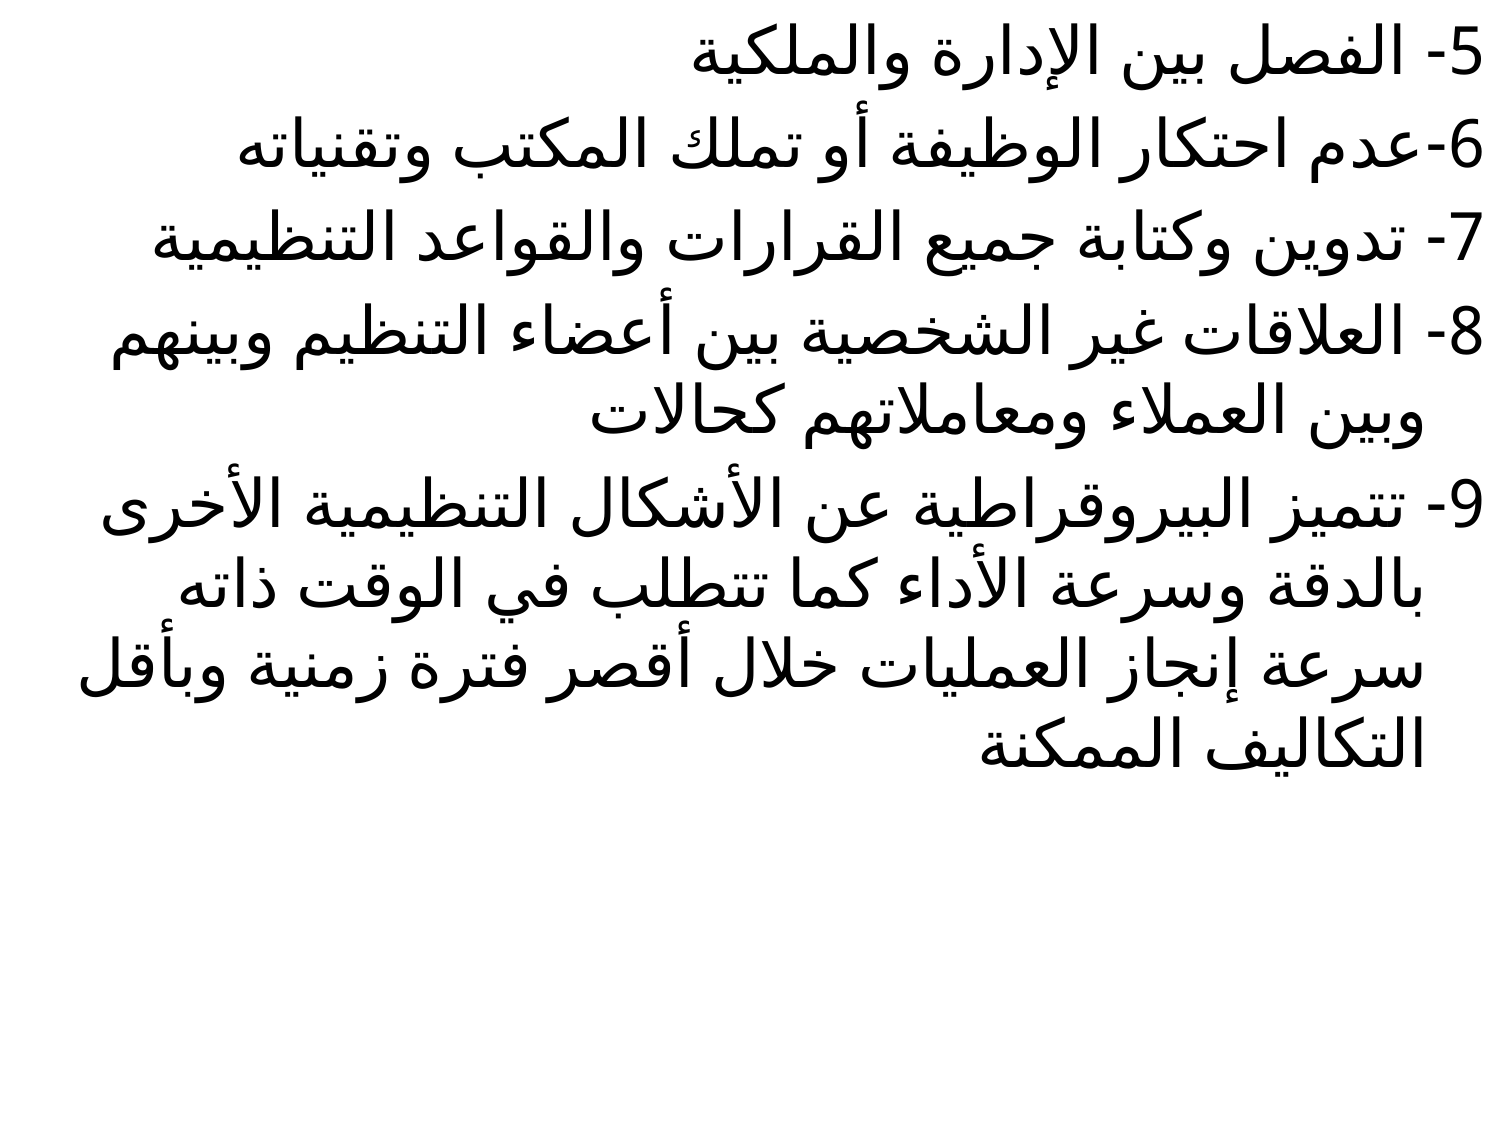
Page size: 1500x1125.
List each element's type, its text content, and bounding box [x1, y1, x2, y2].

list 5- الفصل بين الإدارة والملكية 6-عدم احتكار الوظيفة أو تملك المكتب وتقنياته 7- تدوين وكتابة جميع القرارات والقواعد التنظيمية 8- العلاقات غير الشخصية بين أعضاء التنظيم وبينهم وبين العملاء ومعاملاتهم كحالات 9- تتميز البيروقراطية عن الأشكال التنظيمية الأخرى بالدقة وسرعة الأداء كما تتطلب في الوقت ذاته سرعة إنجاز العمليات خلال أقصر فترة زمنية وبأقل التكاليف الممكنة [0, 0, 1500, 1125]
